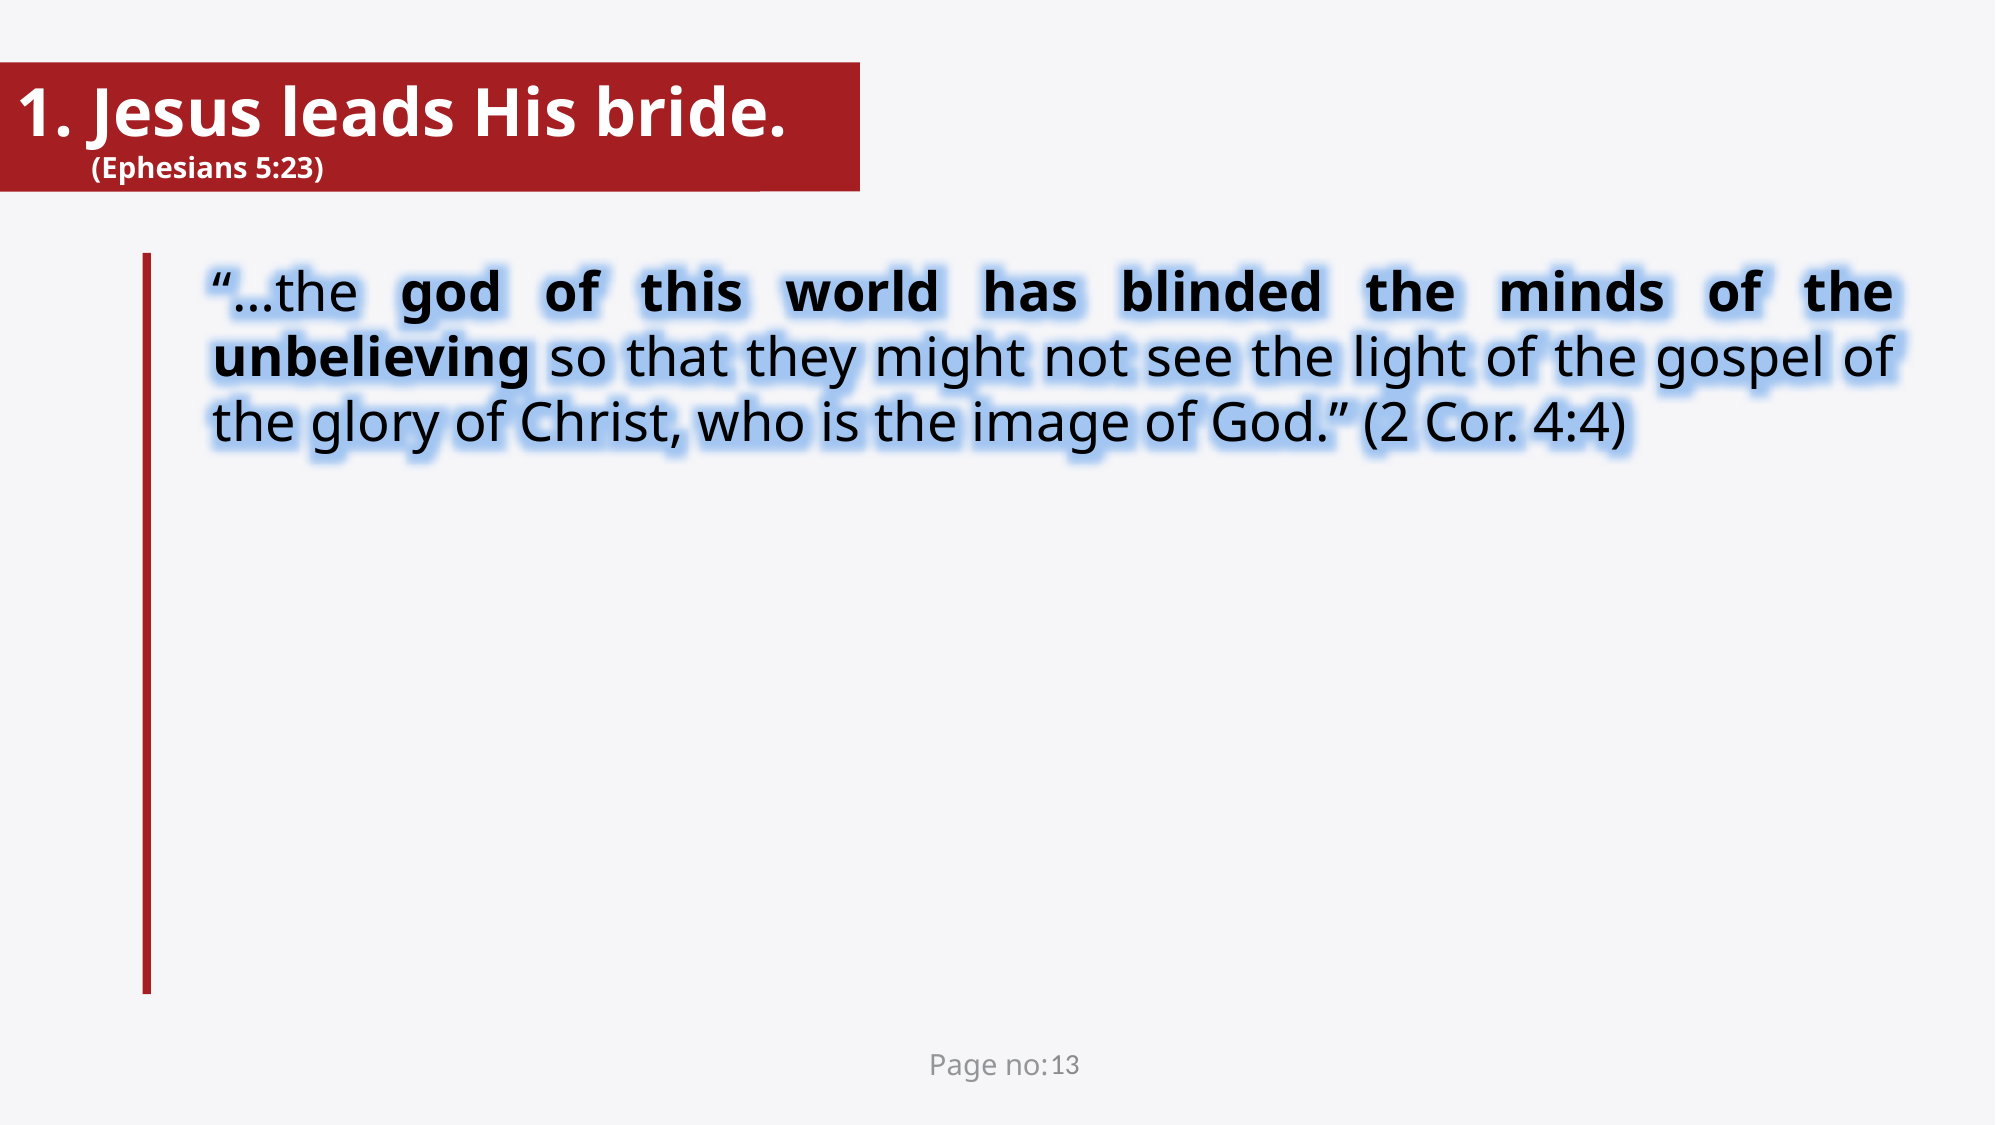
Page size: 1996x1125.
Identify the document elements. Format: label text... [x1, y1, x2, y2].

text_box “…the god of this world has blinded the minds of the unbelieving so that they might not see the light of the gospel of the glory of Christ, who is the image of God.” (2 Cor. 4:4) [198, 249, 1911, 460]
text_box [1, 62, 861, 194]
